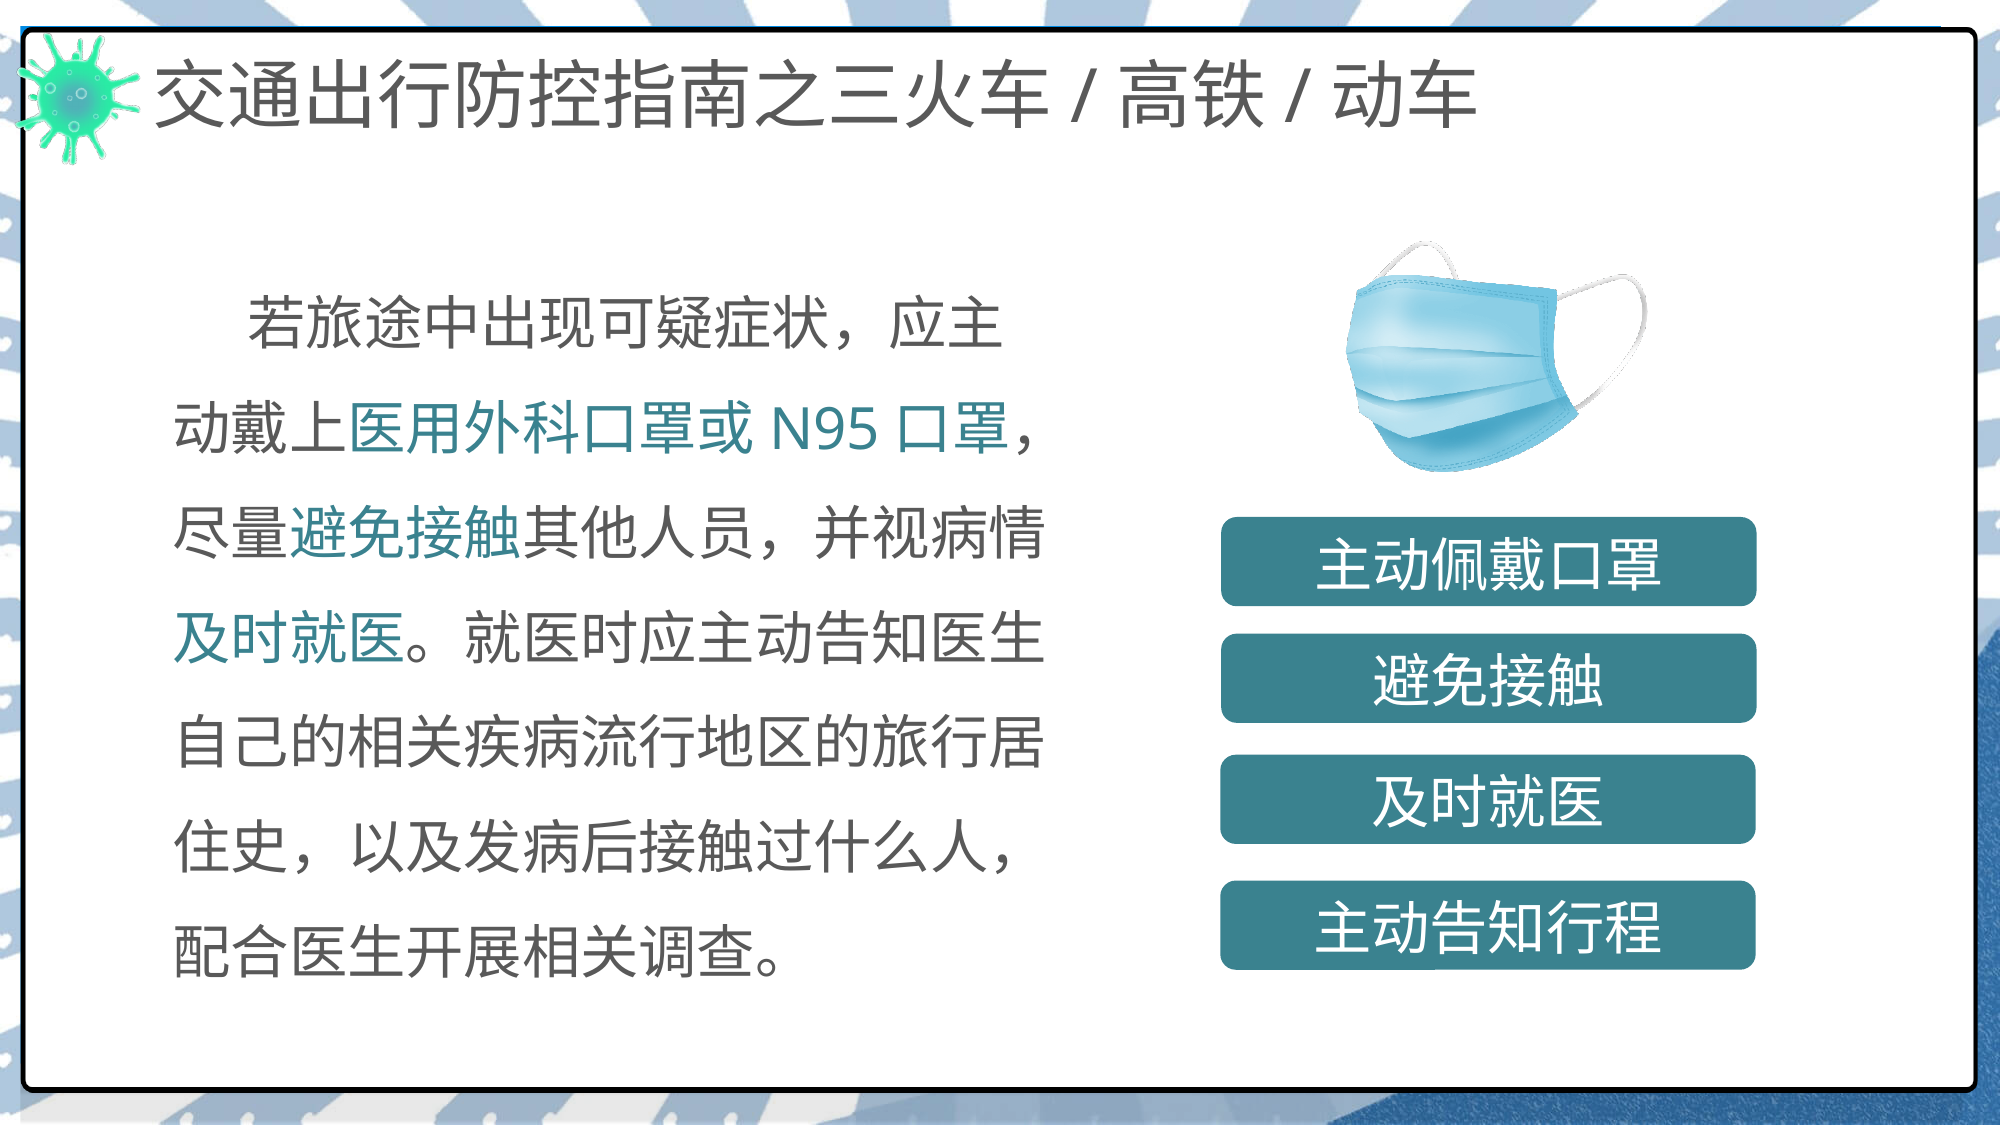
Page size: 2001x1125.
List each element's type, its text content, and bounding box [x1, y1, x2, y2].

text_box [1222, 962, 1754, 970]
text_box [1686, 516, 1756, 527]
picture [0, 0, 2000, 1125]
text_box [1223, 599, 1755, 607]
text_box [1222, 836, 1754, 844]
text_box [1223, 715, 1755, 723]
text_box 主动告知行程 [1206, 890, 1770, 962]
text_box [0, 19, 1652, 168]
text_box [1222, 633, 1756, 643]
text_box 主动佩戴口罩 [1207, 527, 1771, 599]
text_box 及时就医 [1206, 764, 1770, 836]
text_box [1221, 880, 1755, 890]
text_box [1222, 516, 1291, 527]
text_box 若旅途中出现可疑症状，应主动戴上医用外科口罩或N95口罩，尽量避免接触其他人员，并视病情及时就医。就医时应主动告知医生自己的相关疾病流行地区的旅行居住史，以及发病后接触过什么人，配合医生开展相关调查。 [157, 243, 1069, 993]
text_box [1221, 754, 1755, 764]
text_box 避免接触 [1207, 643, 1771, 715]
